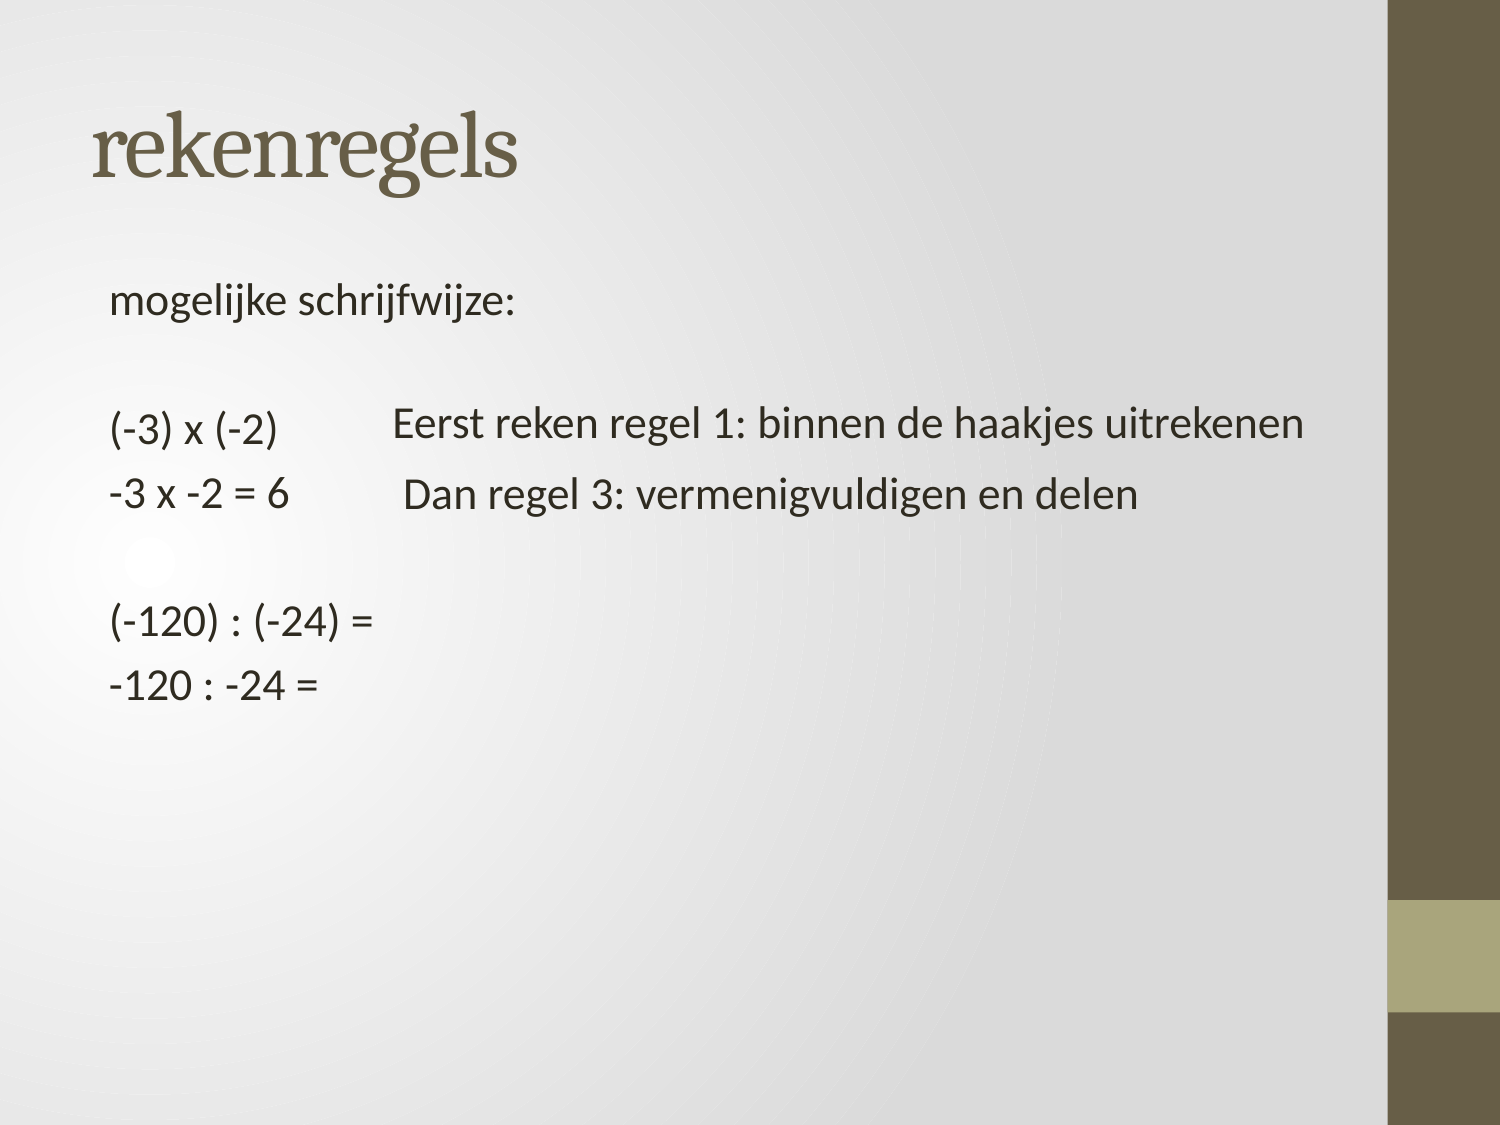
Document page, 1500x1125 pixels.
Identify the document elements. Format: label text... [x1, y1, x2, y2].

list mogelijke schrijfwijze: (-3) x (-2) -3 x -2 = 6 (-120) : (-24) = -120 : -24 = [75, 262, 1325, 1050]
text_box Eerst reken regel 1: binnen de haakjes uitrekenen [377, 385, 1321, 456]
title rekenregels [75, 45, 1325, 233]
text_box Dan regel 3: vermenigvuldigen en delen [388, 456, 1155, 526]
